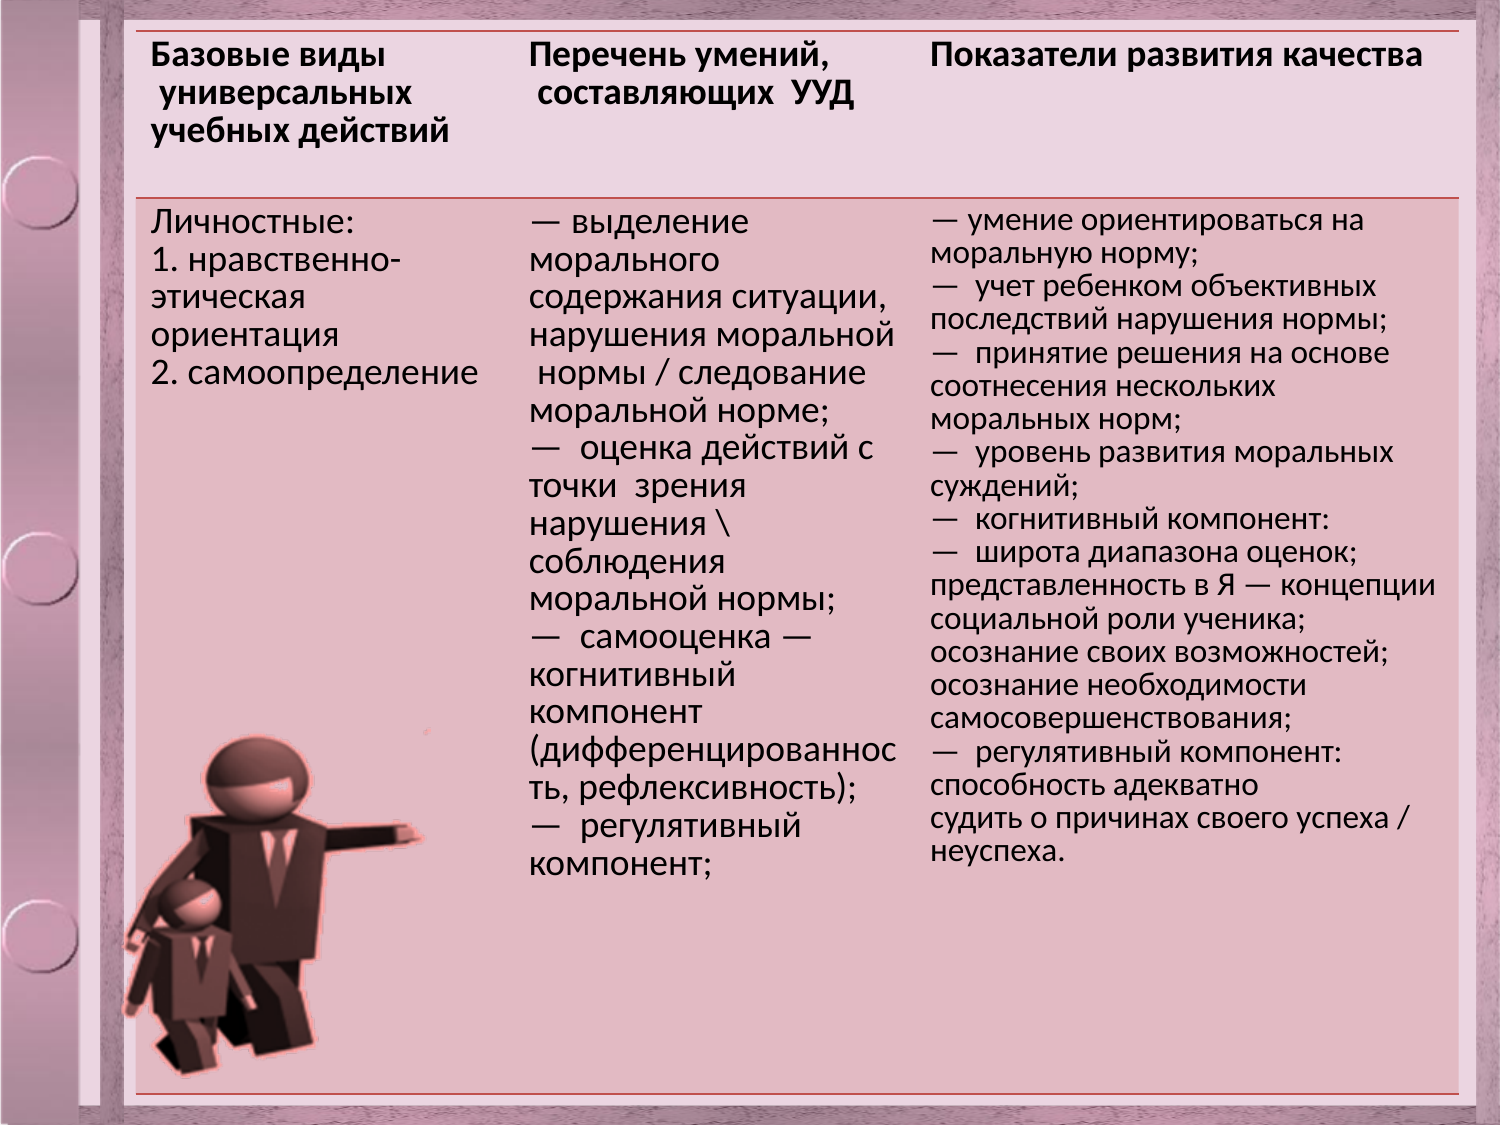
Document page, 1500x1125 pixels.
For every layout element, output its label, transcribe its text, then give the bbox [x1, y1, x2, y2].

picture [0, 0, 1476, 1125]
table_header Перечень умений, составляющих УУД [514, 32, 915, 197]
table_header Показатели развития качества [915, 32, 1459, 197]
table_header Базовые виды универсальных учебных действий [136, 32, 514, 197]
table_cell Личностные: 1. нравственно-этическая ориентация 2. самоопределение [136, 199, 514, 1093]
table_cell — выделение морального содержания ситуации, нарушения моральной нормы / следование моральной норме; — оценка действий с точки зрения нарушения \соблюдения моральной нормы; — самооценка — когнитивный компонент (дифференцированность, рефлексивность); — регулятивный компонент; [514, 199, 915, 1093]
table_cell — умение ориентироваться на моральную норму; — учет ребенком объективных последствий нарушения нормы; — принятие решения на основе соотнесения нескольких моральных норм; — уровень развития моральных суждений; — когнитивный компонент: — широта диапазона оценок; представленность в Я — концепции социальной роли ученика; осознание своих возможностей; осознание необходимости самосовершенствования; — регулятивный компонент: способность адекватно судить о причинах своего успеха / неуспеха. [915, 199, 1459, 1093]
